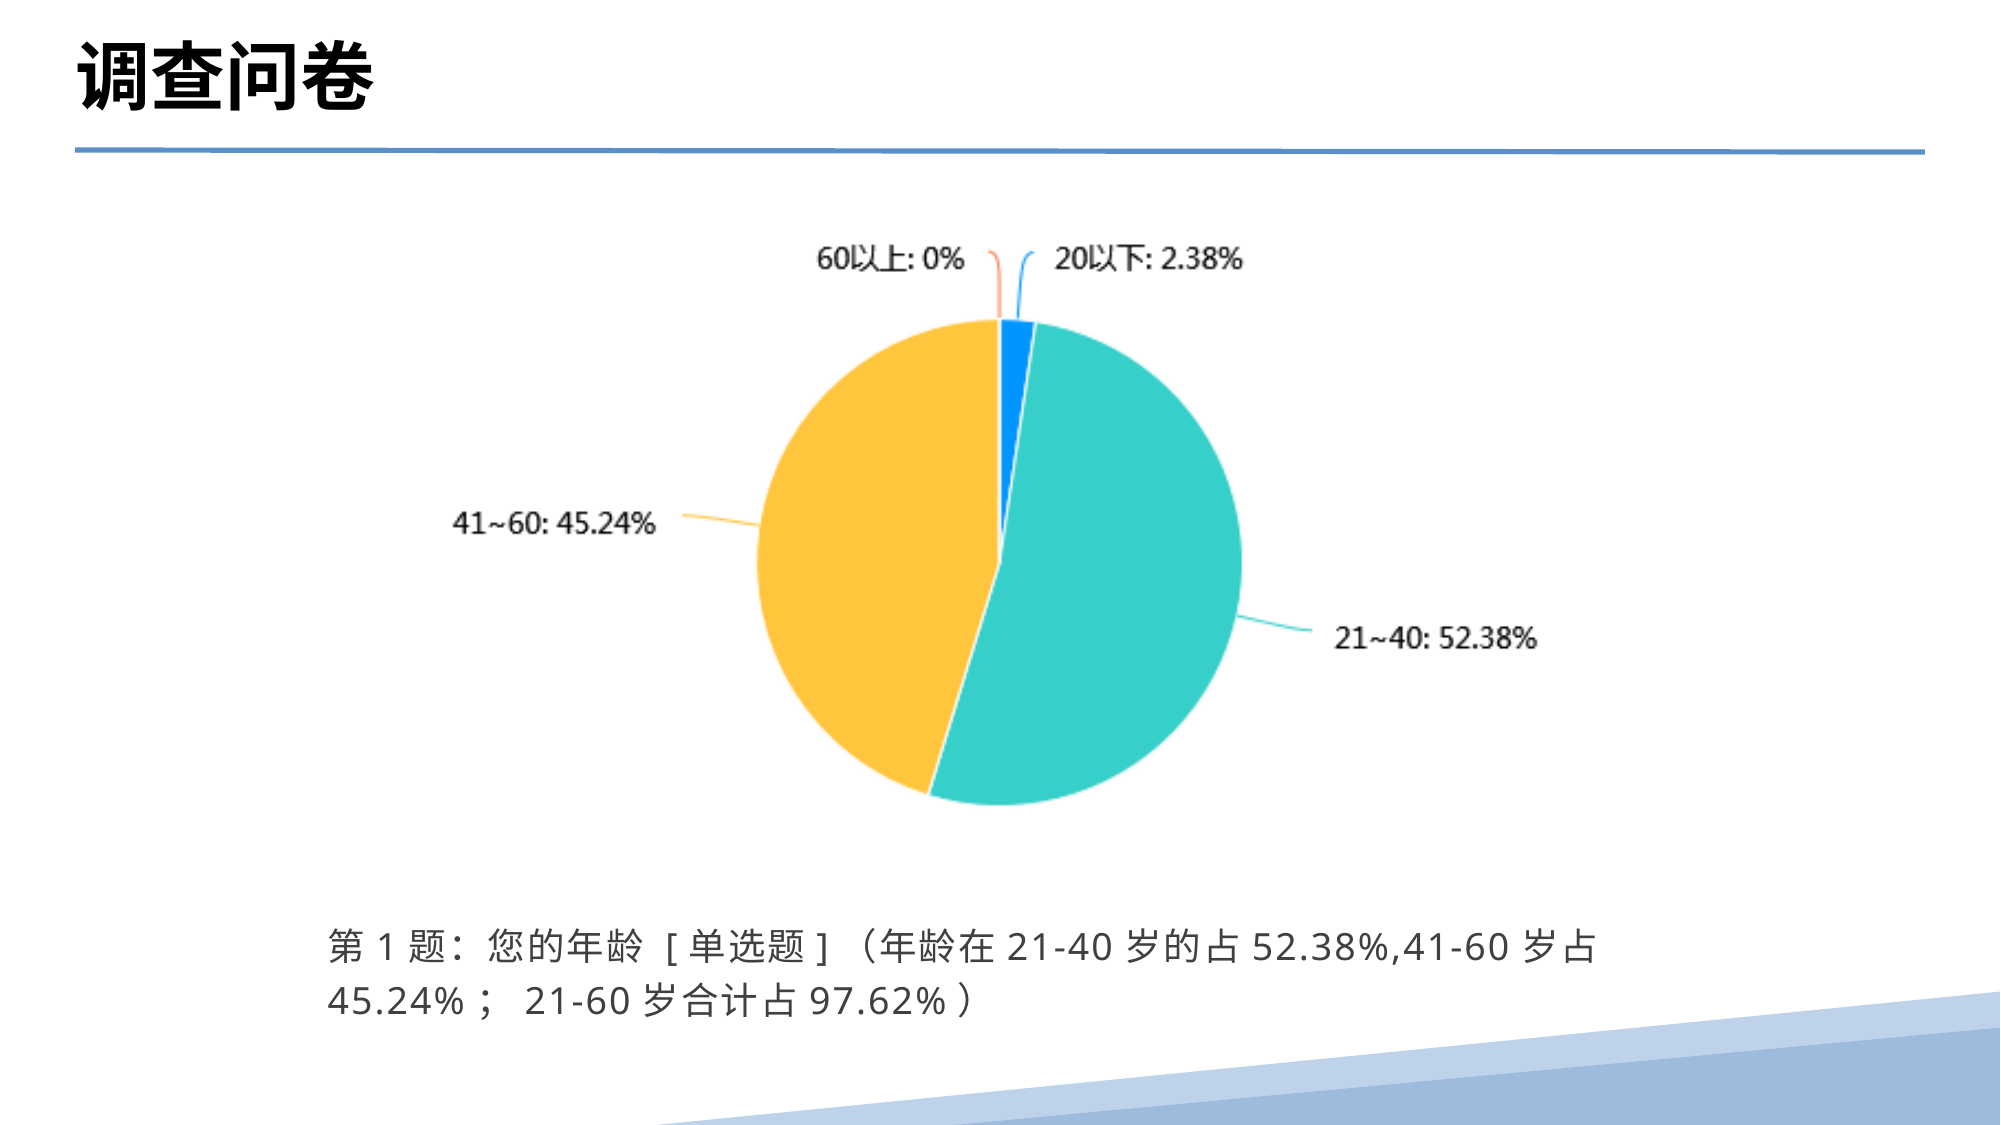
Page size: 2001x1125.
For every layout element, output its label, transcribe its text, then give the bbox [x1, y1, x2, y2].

text_box 第1题：您的年龄 [单选题]（年龄在21-40岁的占52.38%,41-60岁占45.24%；21-60岁合计占97.62%） [317, 861, 1683, 1075]
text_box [74, 149, 1925, 153]
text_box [656, 991, 2000, 1125]
text_box 调查问卷 [75, 24, 1925, 125]
picture [339, 199, 1661, 861]
